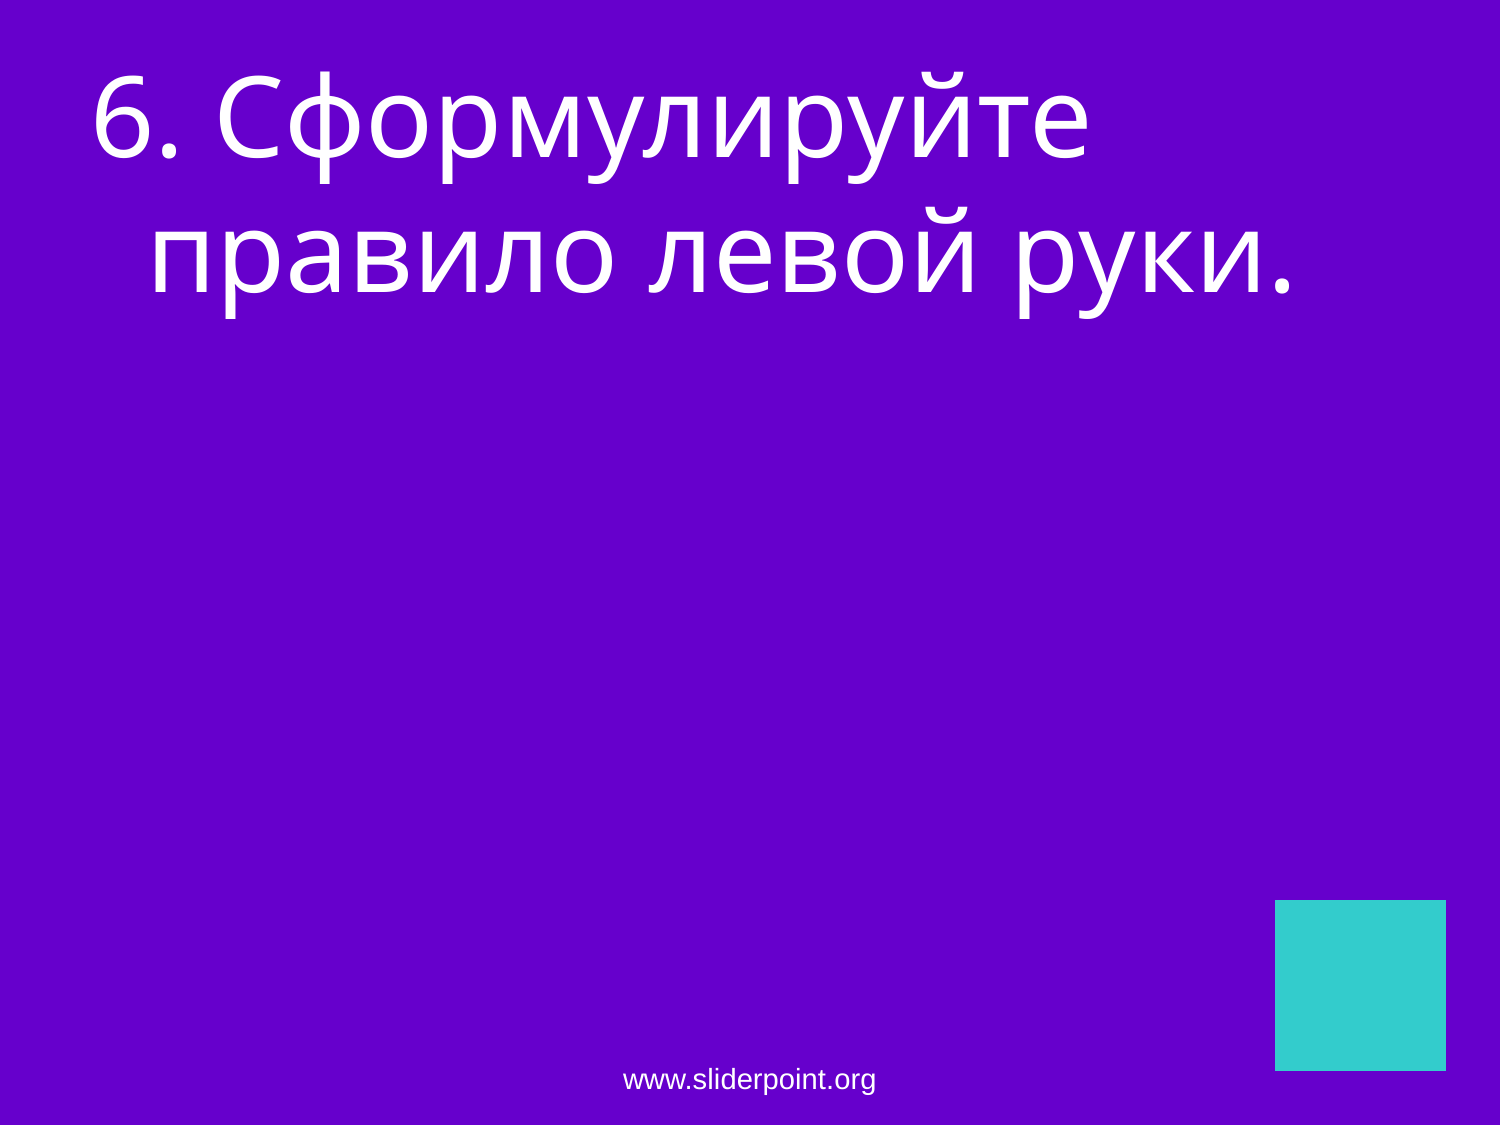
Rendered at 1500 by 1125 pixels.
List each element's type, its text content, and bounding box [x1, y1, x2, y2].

text_box [1275, 900, 1447, 1072]
list 6. Сформулируйте правило левой руки. [74, 37, 1426, 988]
footer www.sliderpoint.org [512, 1024, 988, 1103]
